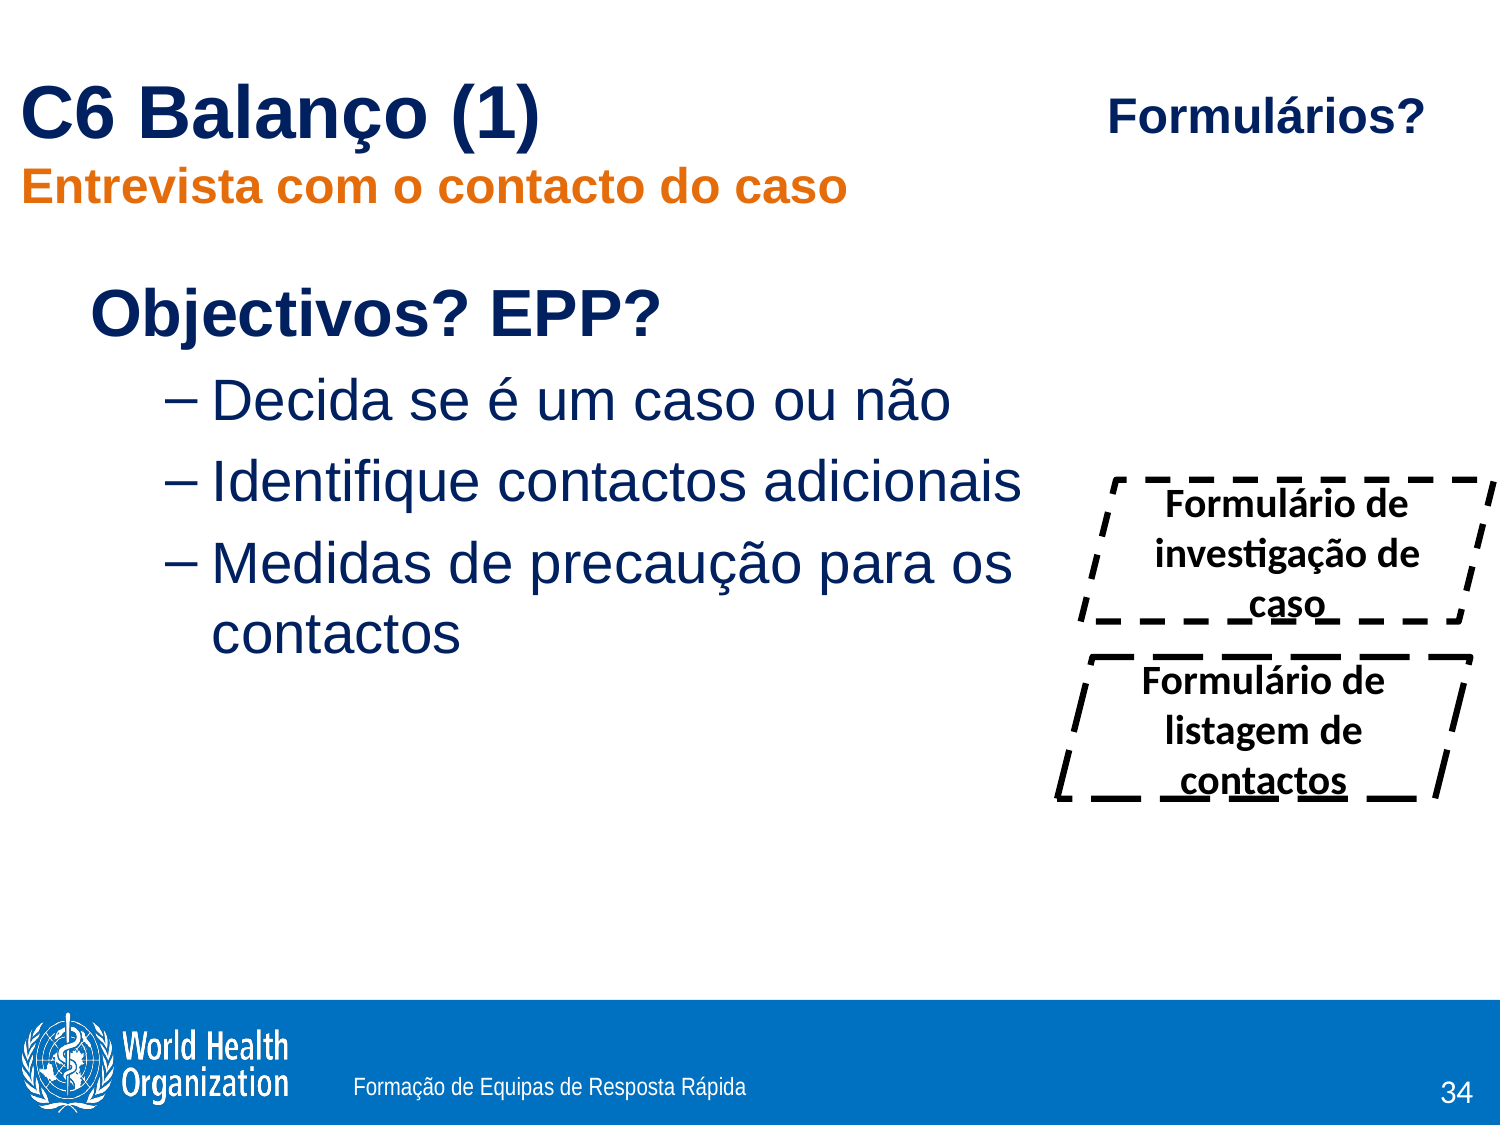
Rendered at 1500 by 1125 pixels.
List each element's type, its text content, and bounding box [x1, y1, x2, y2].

text_box Formulário de investigação de caso [1078, 477, 1496, 624]
text_box Formulários? [1031, 64, 1500, 163]
text_box Formulário de listagem de contactos [1055, 654, 1473, 801]
title C6 Balanço (1) Entrevista com o contacto do caso [5, 45, 1081, 233]
list Objectivos? EPP? Decida se é um caso ou não Identifique contactos adicionais Medidas de precaução para os contactos [75, 262, 1069, 846]
picture [21, 1012, 288, 1113]
